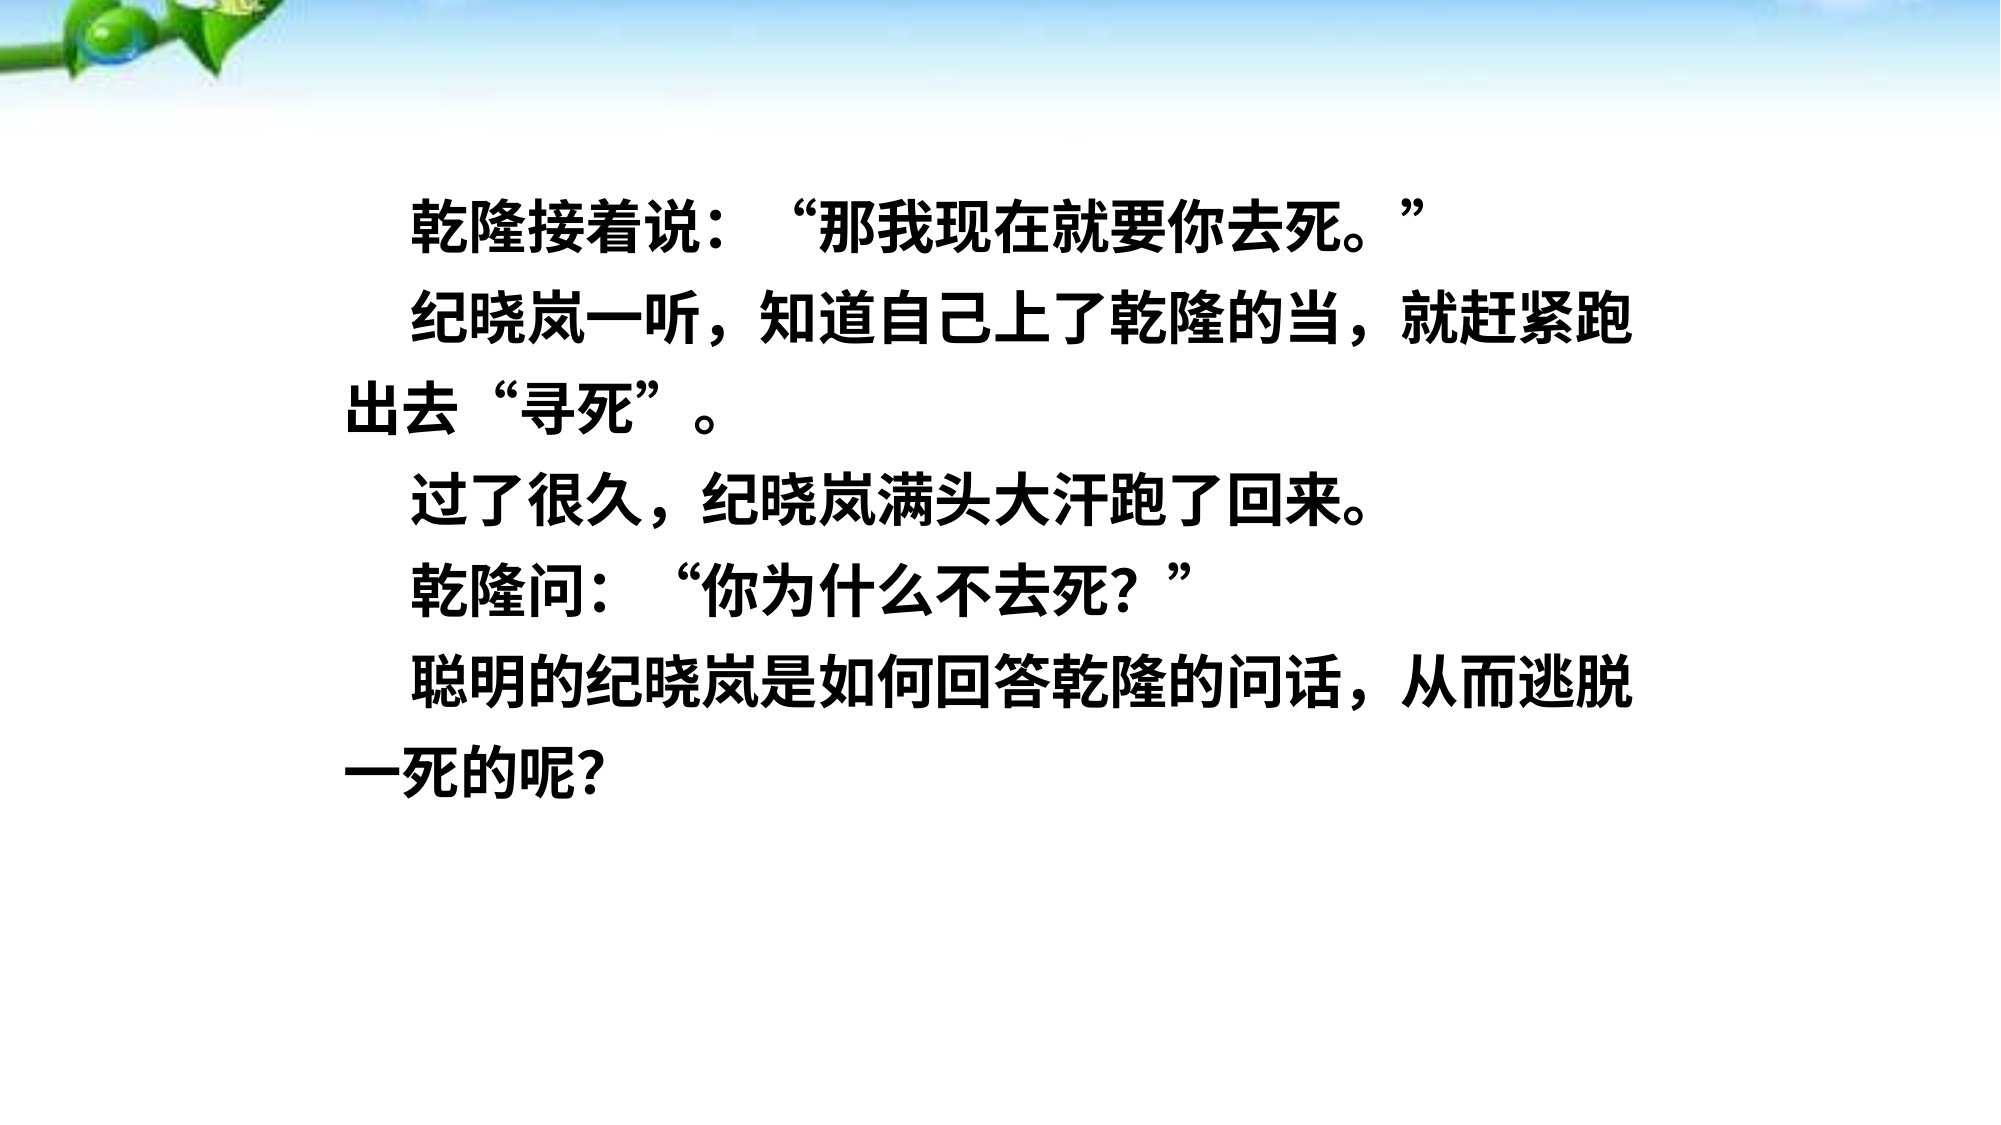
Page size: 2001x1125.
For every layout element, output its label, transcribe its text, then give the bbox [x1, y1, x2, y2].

picture [0, 0, 2001, 1125]
text_box 乾隆接着说：“那我现在就要你去死。” 纪晓岚一听，知道自己上了乾隆的当，就赶紧跑出去“寻死”。 过了很久，纪晓岚满头大汗跑了回来。 乾隆问：“你为什么不去死？” 聪明的纪晓岚是如何回答乾隆的问话，从而逃脱一死的呢？ [332, 163, 1668, 812]
